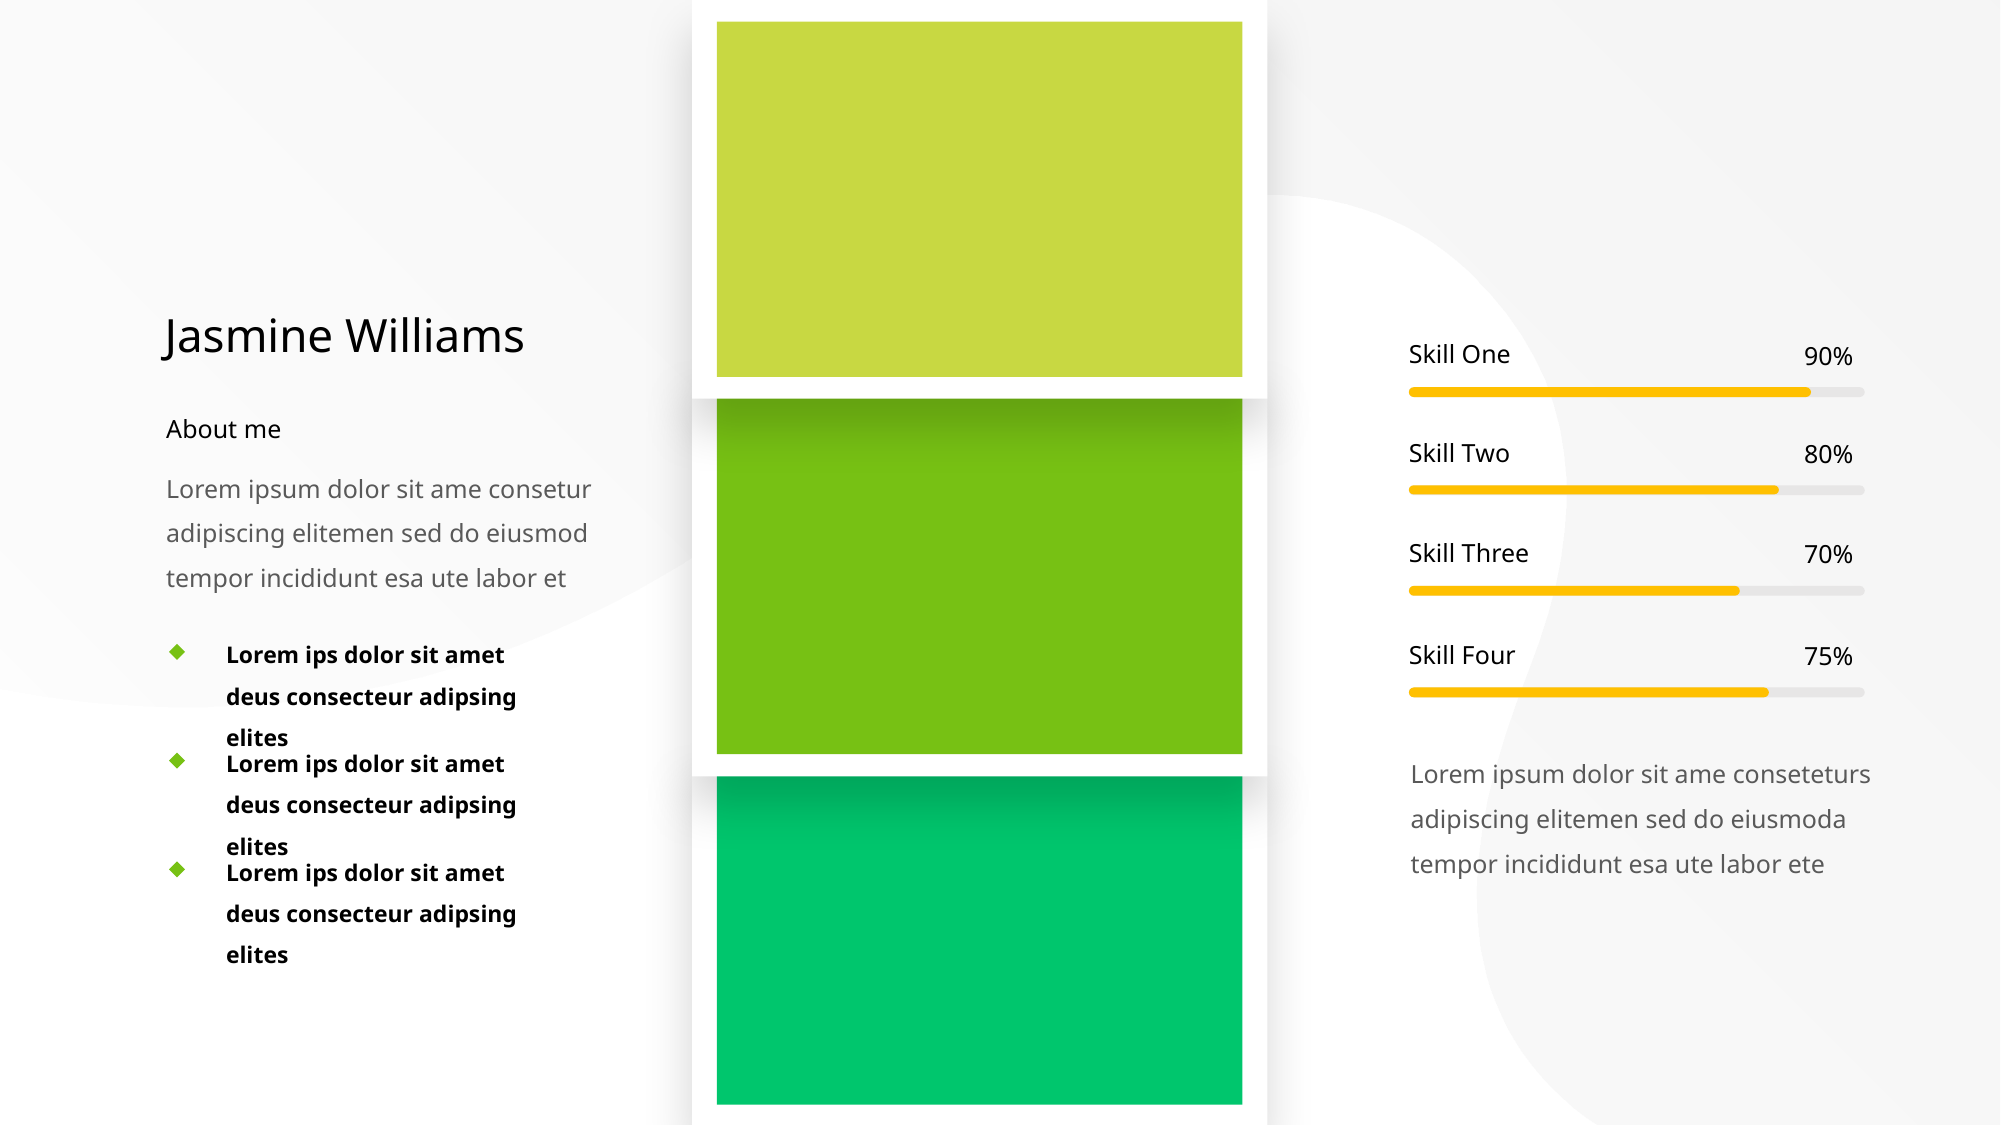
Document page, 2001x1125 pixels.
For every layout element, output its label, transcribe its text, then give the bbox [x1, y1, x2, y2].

text_box Lorem ipsum dolor sit ame consetur adipiscing elitemen sed do eiusmod tempor incididunt esa ute labor et [151, 450, 628, 601]
text_box 80% [1783, 430, 1869, 476]
text_box Lorem ips dolor sit amet deus consecteur adipsing elites [211, 837, 574, 976]
text_box Jasmine Williams [149, 299, 626, 370]
text_box [167, 642, 187, 662]
text_box 75% [1783, 632, 1869, 678]
text_box Skill Two [1394, 429, 1742, 475]
text_box Skill One [1394, 331, 1673, 377]
picture [684, 80, 1271, 1125]
text_box Lorem ips dolor sit amet deus consecteur adipsing elites [211, 728, 574, 837]
text_box Skill Four [1394, 631, 1742, 677]
text_box Lorem ips dolor sit amet deus consecteur adipsing elites [211, 620, 574, 728]
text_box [1408, 485, 1865, 496]
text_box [1408, 585, 1865, 596]
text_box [1408, 387, 1865, 398]
text_box About me [151, 406, 442, 450]
text_box 90% [1783, 332, 1869, 378]
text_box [1408, 687, 1865, 698]
text_box [167, 751, 187, 771]
text_box Skill Three [1394, 530, 1742, 575]
text_box [167, 859, 187, 879]
text_box 70% [1783, 531, 1869, 576]
text_box Lorem ipsum dolor sit ame conseteturs adipiscing elitemen sed do eiusmoda tempor incididunt esa ute labor ete [1395, 736, 1895, 886]
